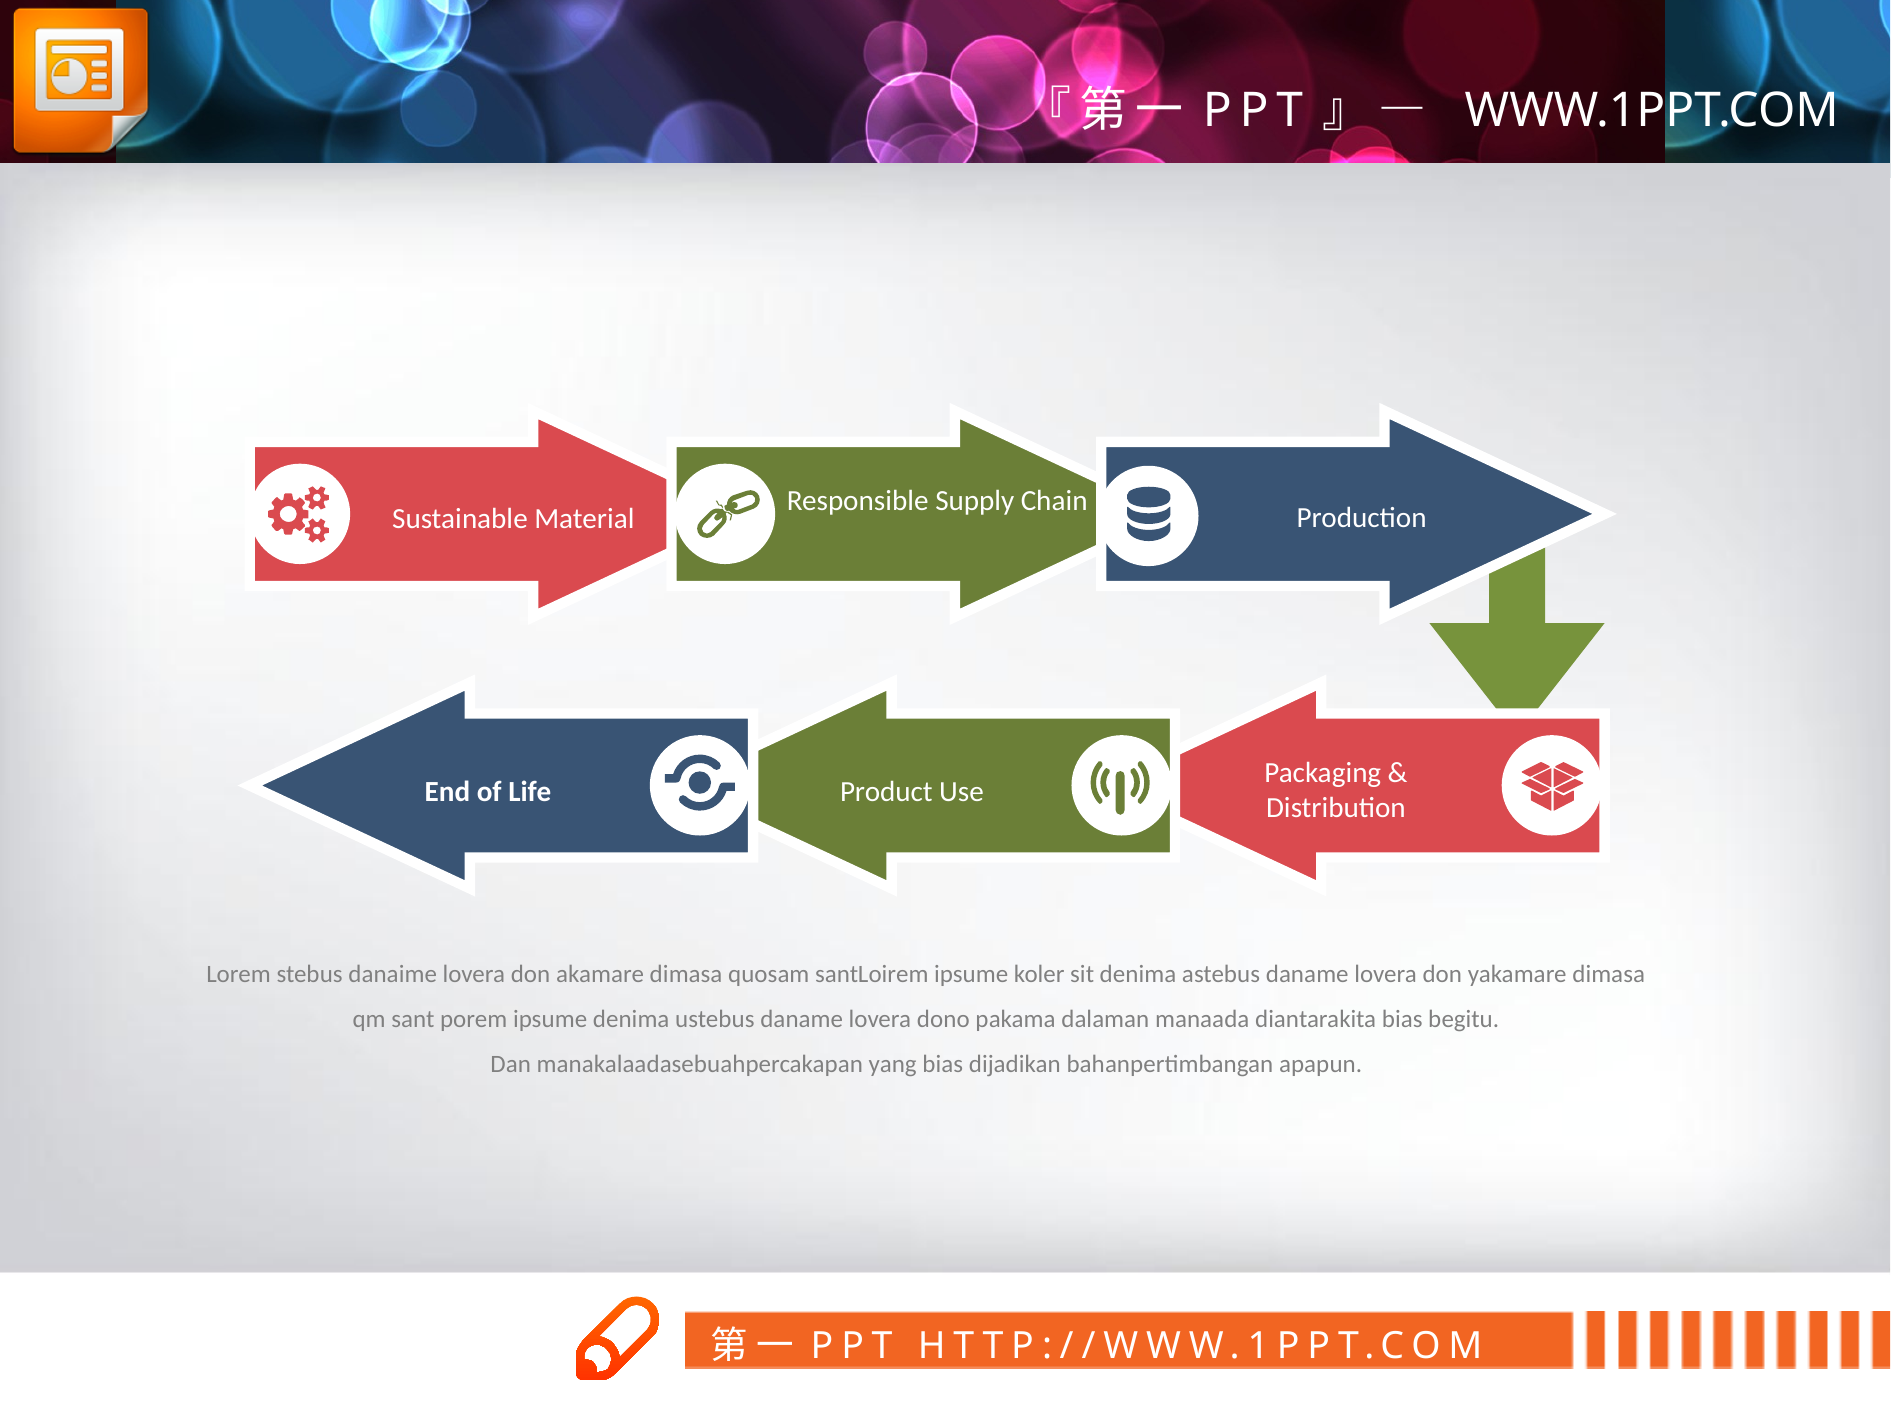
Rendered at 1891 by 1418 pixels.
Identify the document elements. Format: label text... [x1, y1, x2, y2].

text_box Lorem stebus danaime lovera don akamare dimasa quosam santLoirem ipsume koler sit denima astebus daname lovera don yakamare dimasa qm sant porem ipsume denima ustebus daname lovera dono pakama dalaman manaada diantarakita bias begitu. Dan manakalaadasebuahpercakapan yang bias dijadikan bahanpertimbangan apapun. [177, 935, 1678, 1085]
text_box [1430, 623, 1605, 680]
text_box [1176, 682, 1605, 889]
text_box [249, 410, 670, 618]
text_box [1097, 410, 1605, 618]
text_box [671, 410, 1096, 618]
picture [0, 0, 1891, 1275]
picture [685, 1311, 1891, 1369]
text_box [754, 682, 1176, 889]
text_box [249, 682, 754, 889]
